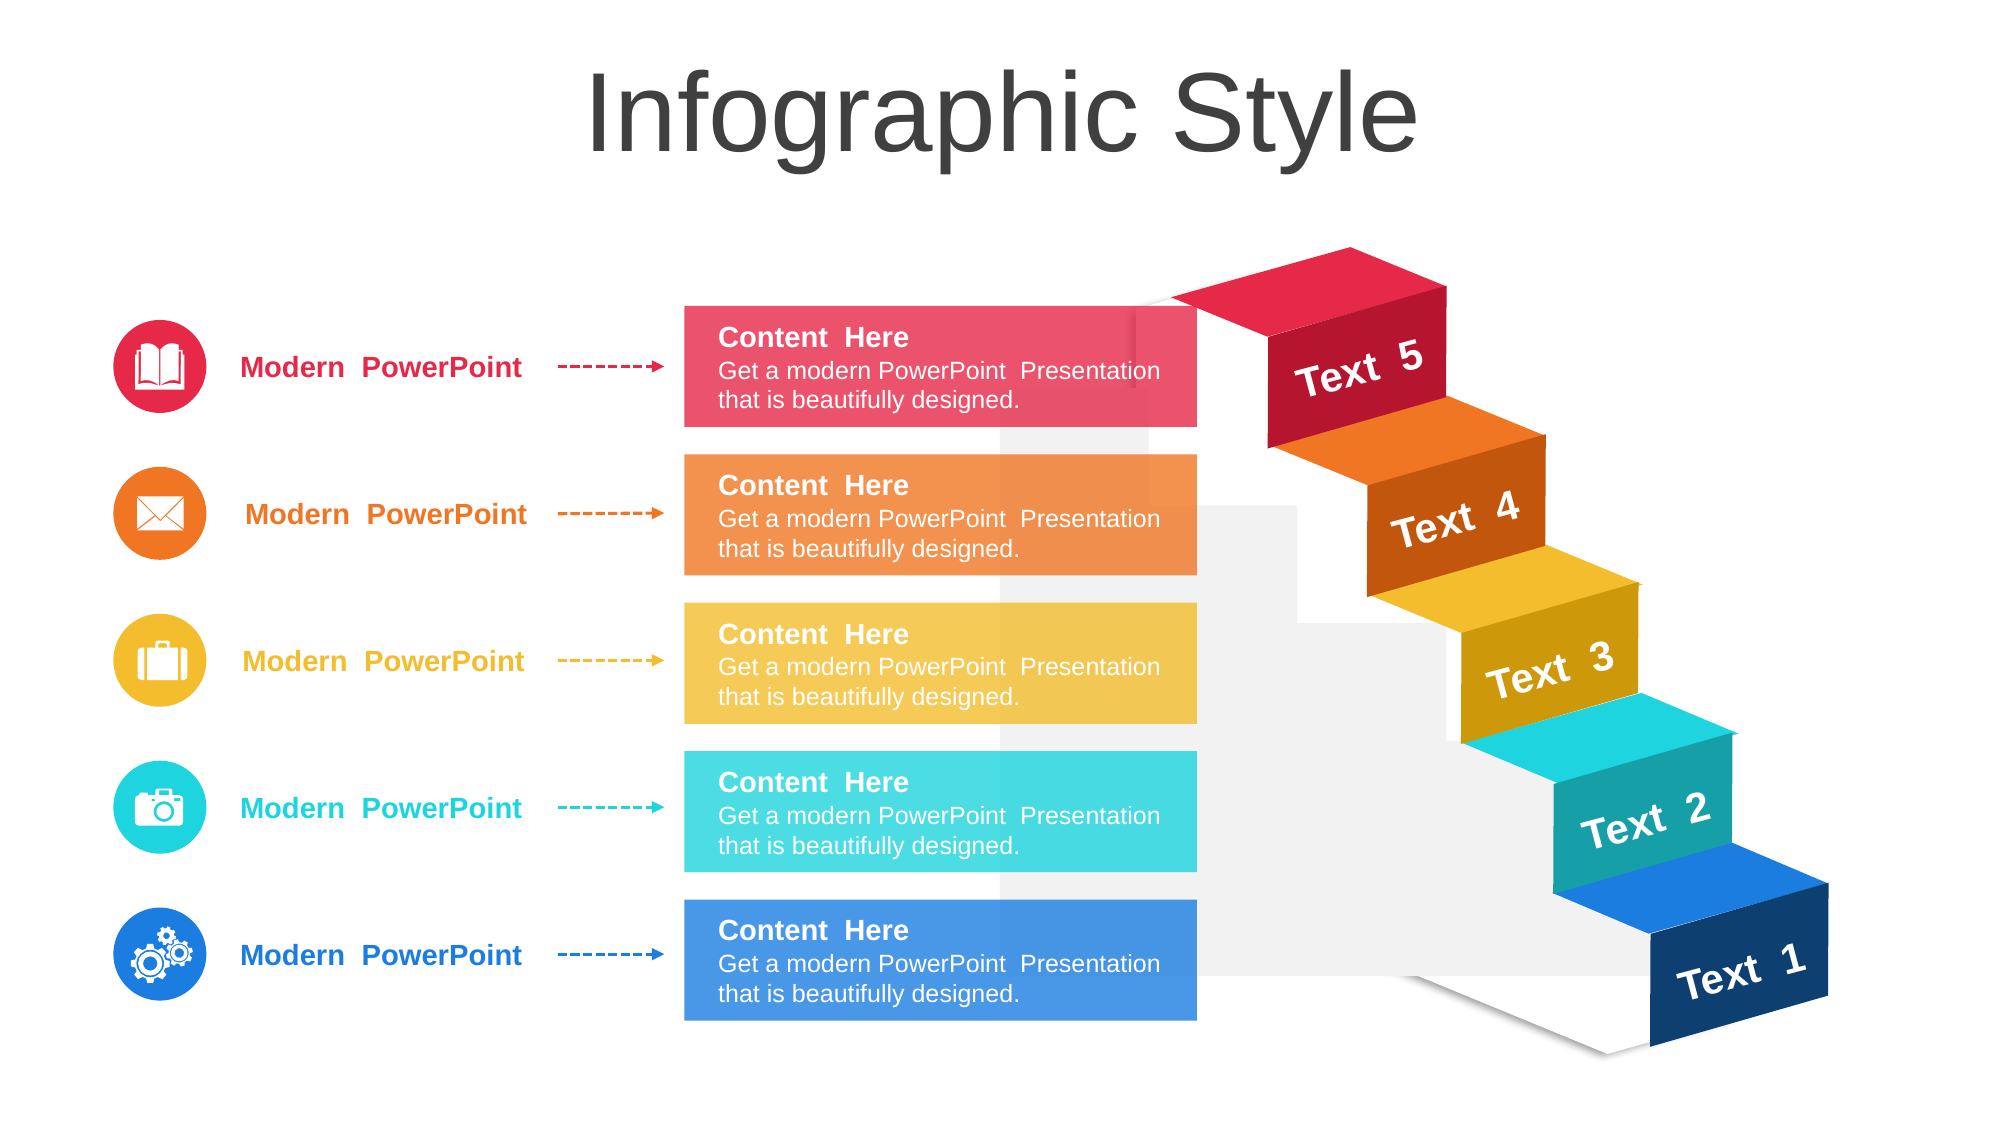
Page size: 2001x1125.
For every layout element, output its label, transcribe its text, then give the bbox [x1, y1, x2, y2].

text_box [136, 639, 189, 682]
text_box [703, 458, 1179, 571]
text_box [112, 612, 208, 708]
text_box [683, 750, 999, 873]
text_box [703, 310, 1179, 423]
text_box [129, 925, 195, 985]
text_box Modern PowerPoint [223, 488, 549, 538]
text_box [112, 759, 208, 855]
text_box [112, 318, 208, 414]
text_box Modern PowerPoint [218, 781, 544, 832]
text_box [703, 607, 1179, 720]
text_box [134, 495, 187, 532]
text_box [112, 465, 208, 561]
text_box [112, 906, 208, 1002]
text_box Modern PowerPoint [218, 928, 544, 979]
text_box [683, 305, 999, 428]
text_box [683, 602, 999, 725]
text_box [683, 453, 999, 576]
text_box Modern PowerPoint [218, 341, 544, 391]
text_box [703, 903, 1179, 1017]
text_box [999, 259, 1848, 1055]
text_box [133, 342, 186, 391]
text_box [703, 755, 1179, 868]
text_box Modern PowerPoint [221, 635, 547, 685]
text_box [133, 787, 185, 827]
text_box [683, 898, 999, 1022]
list Infographic Style [53, 55, 1952, 175]
